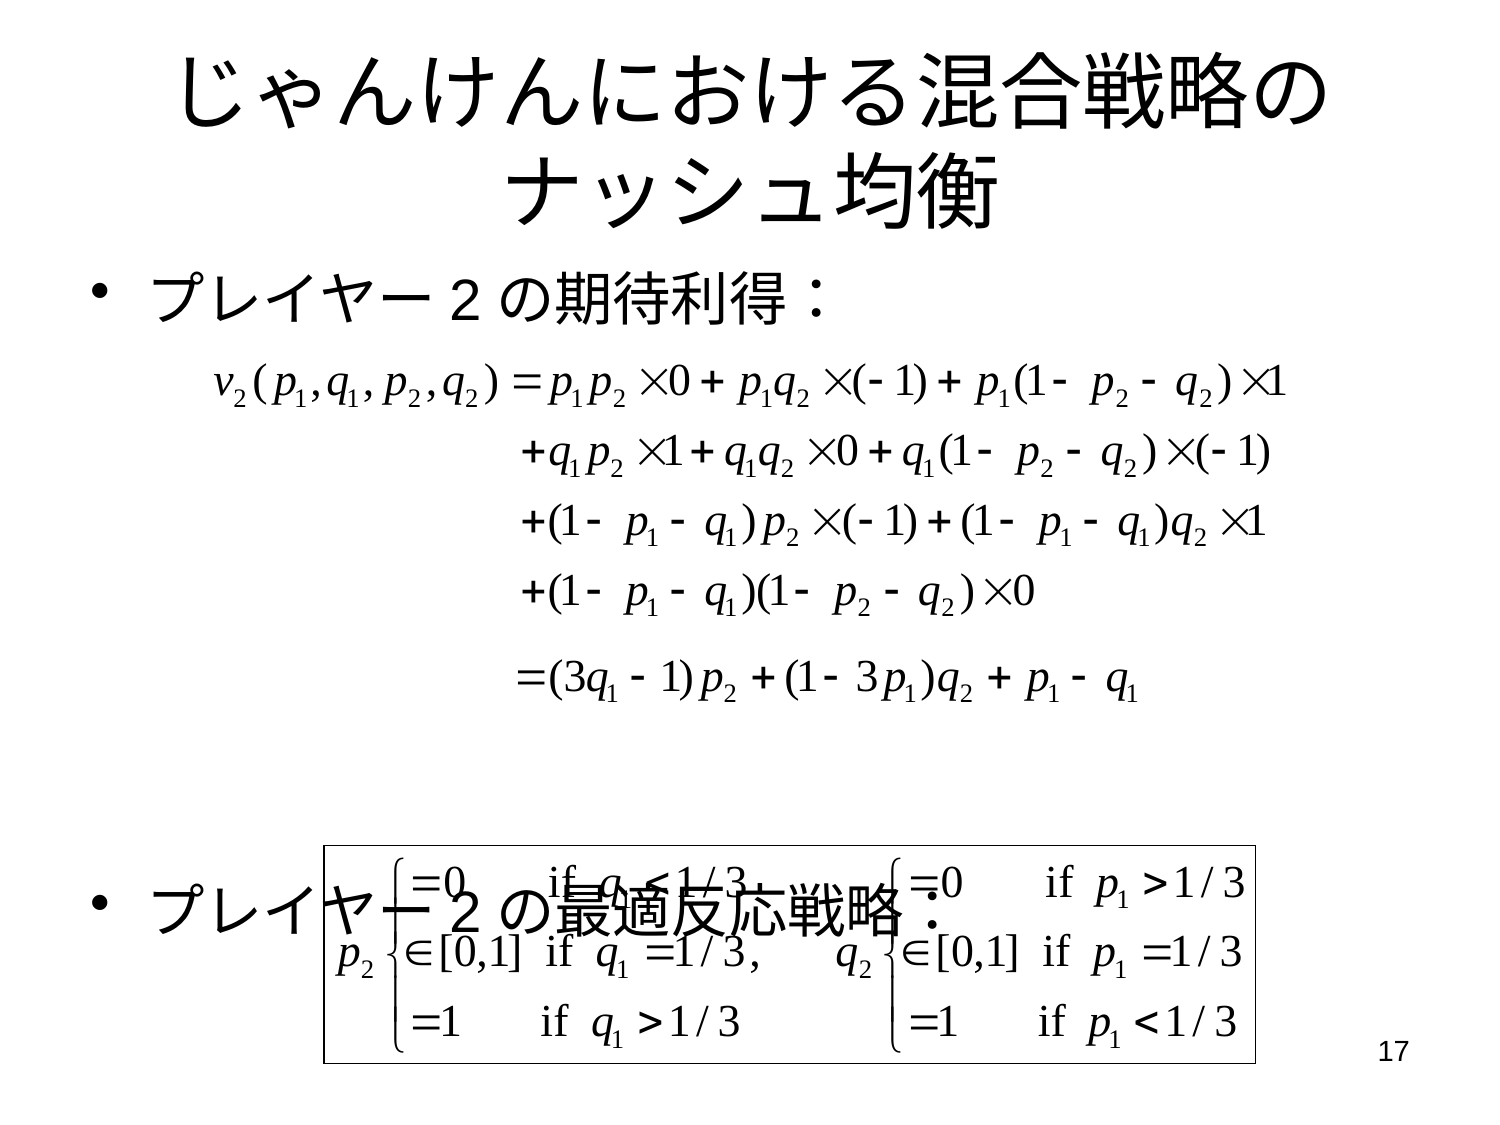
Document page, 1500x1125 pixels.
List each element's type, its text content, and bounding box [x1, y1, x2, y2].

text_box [324, 845, 1255, 1063]
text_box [505, 645, 1149, 713]
title じゃんけんにおける混合戦略のナッシュ均衡 [75, 45, 1425, 233]
slide_number 17 [1074, 1024, 1426, 1103]
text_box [206, 349, 1295, 626]
list プレイヤー2の期待利得： プレイヤー2の最適反応戦略： [75, 262, 1425, 823]
